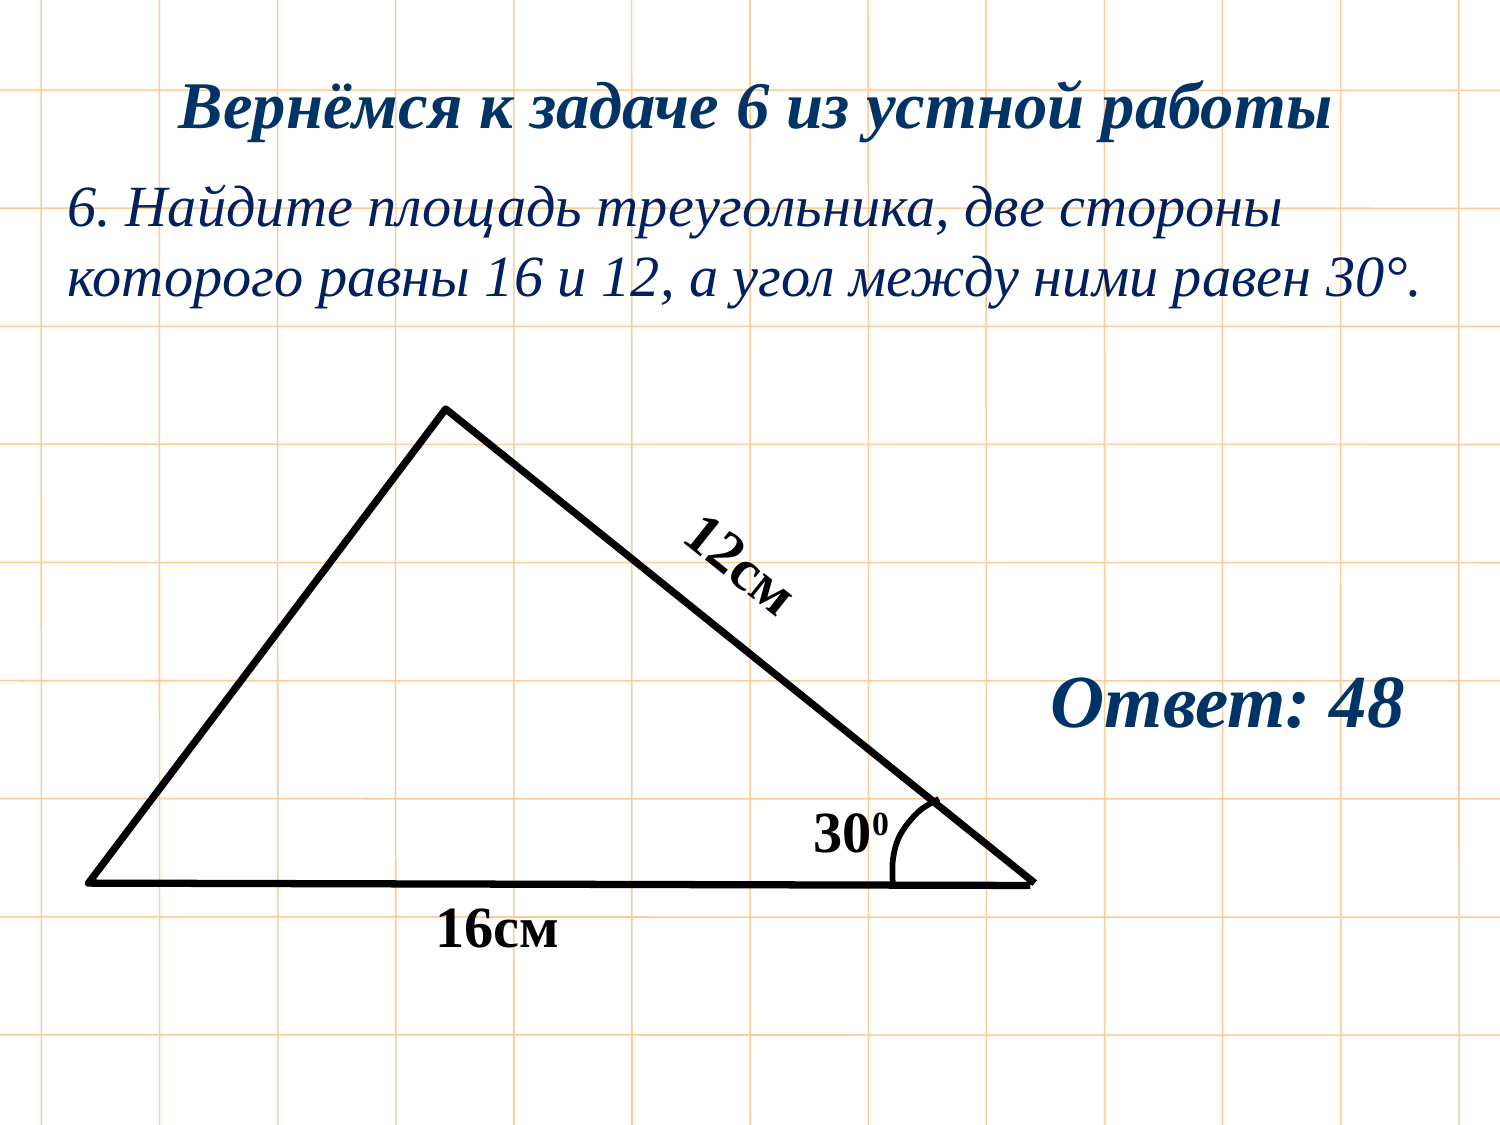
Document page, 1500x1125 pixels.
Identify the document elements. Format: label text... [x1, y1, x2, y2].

text_box [894, 804, 1035, 886]
text_box Ответ: 48 [1035, 645, 1420, 750]
text_box [892, 872, 901, 887]
text_box 6. Найдите площадь треугольника, две стороны которого равны 16 и 12, а угол между ними равен 30°. [53, 160, 1449, 315]
text_box 16см [420, 881, 589, 967]
text_box 12см [656, 480, 842, 652]
text_box [88, 408, 933, 886]
text_box Вернёмся к задаче 6 из устной работы [164, 54, 1349, 150]
text_box 300 [798, 786, 904, 872]
text_box [904, 798, 939, 866]
